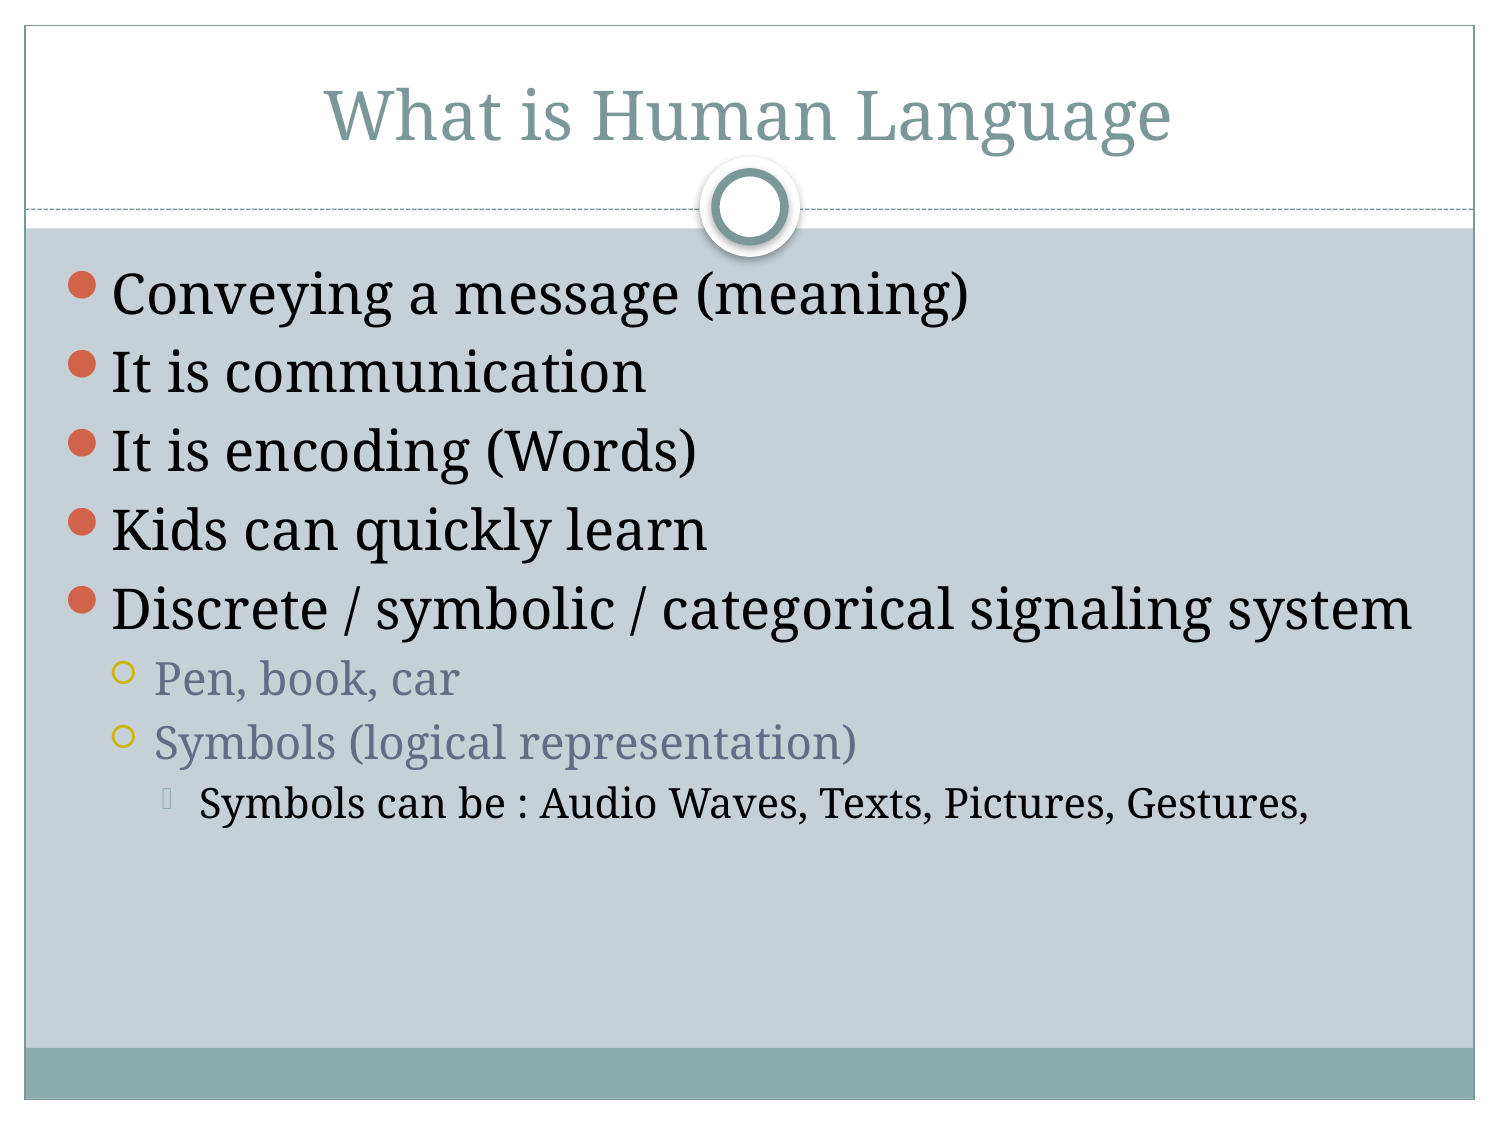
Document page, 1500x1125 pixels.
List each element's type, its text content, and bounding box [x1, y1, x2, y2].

title What is Human Language [49, 37, 1450, 162]
list Conveying a message (meaning) It is communication It is encoding (Words) Kids can quickly learn Discrete / symbolic / categorical signaling system Pen, book, car Symbols (logical representation) Symbols can be : Audio Waves, Texts, Pictures, Gestures, [49, 250, 1445, 1001]
